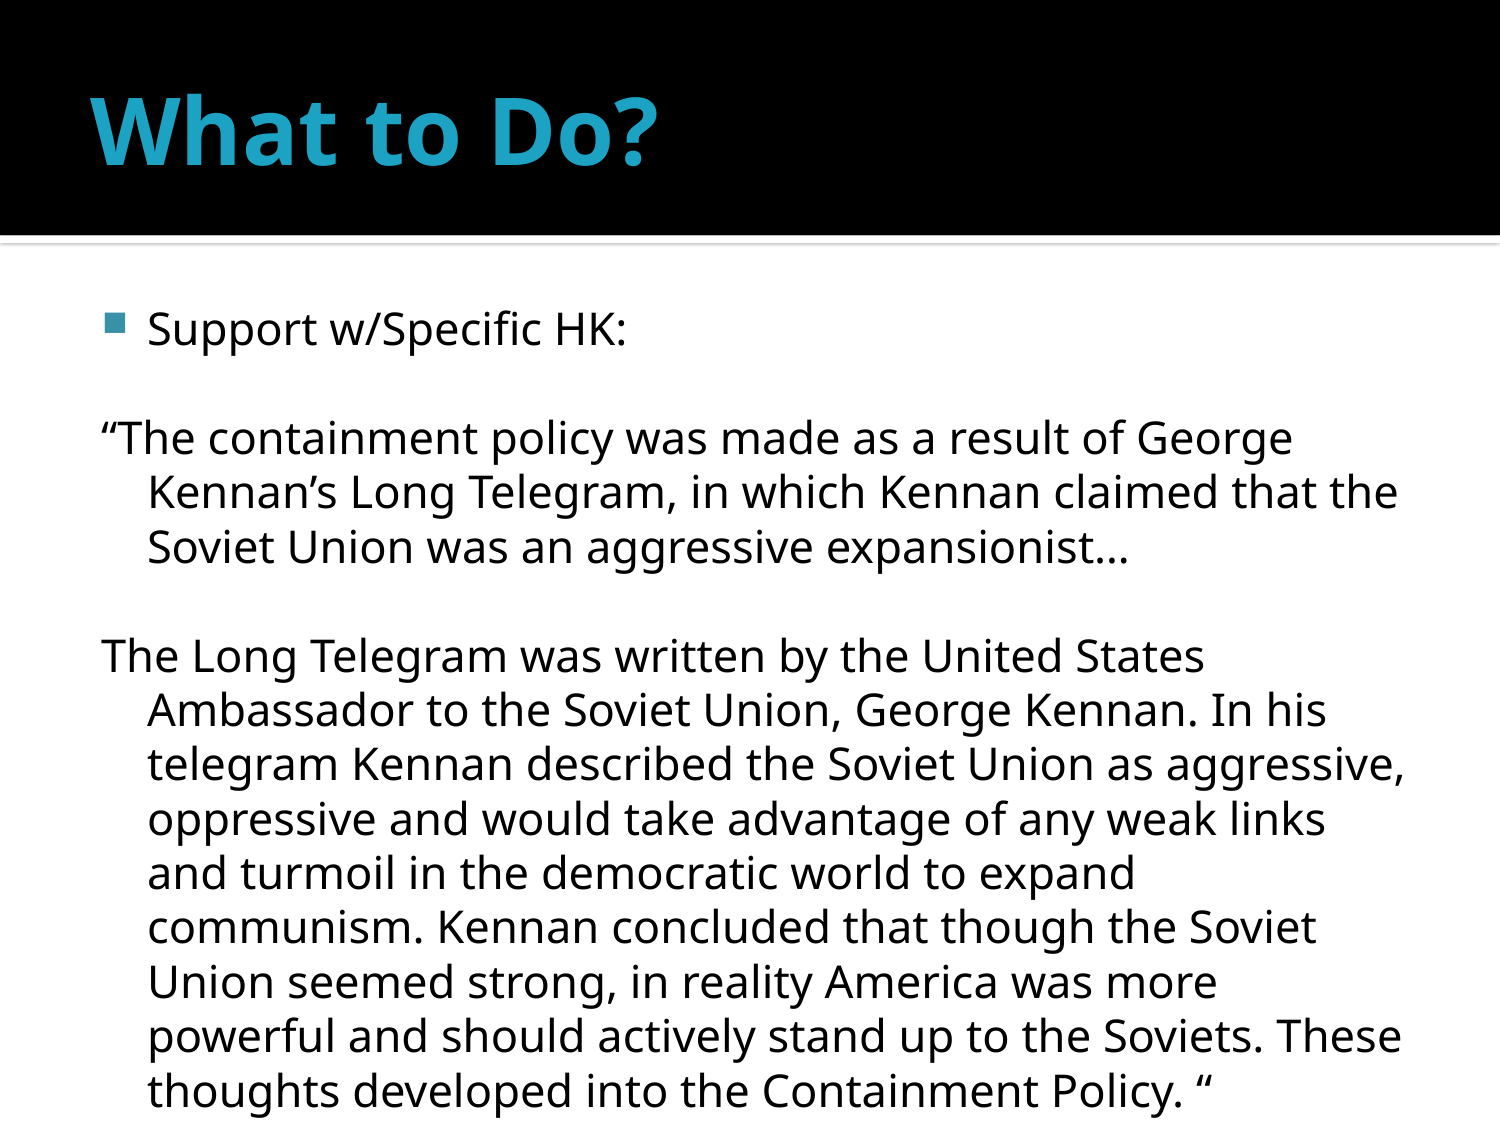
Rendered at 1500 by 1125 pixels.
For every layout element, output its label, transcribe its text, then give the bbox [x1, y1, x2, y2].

list Support w/Specific HK: “The containment policy was made as a result of George Kennan’s Long Telegram, in which Kennan claimed that the Soviet Union was an aggressive expansionist… The Long Telegram was written by the United States Ambassador to the Soviet Union, George Kennan. In his telegram Kennan described the Soviet Union as aggressive, oppressive and would take advantage of any weak links and turmoil in the democratic world to expand communism. Kennan concluded that though the Soviet Union seemed strong, in reality America was more powerful and should actively stand up to the Soviets. These thoughts developed into the Containment Policy. “ [75, 231, 1425, 1125]
title What to Do? [75, 25, 1425, 231]
